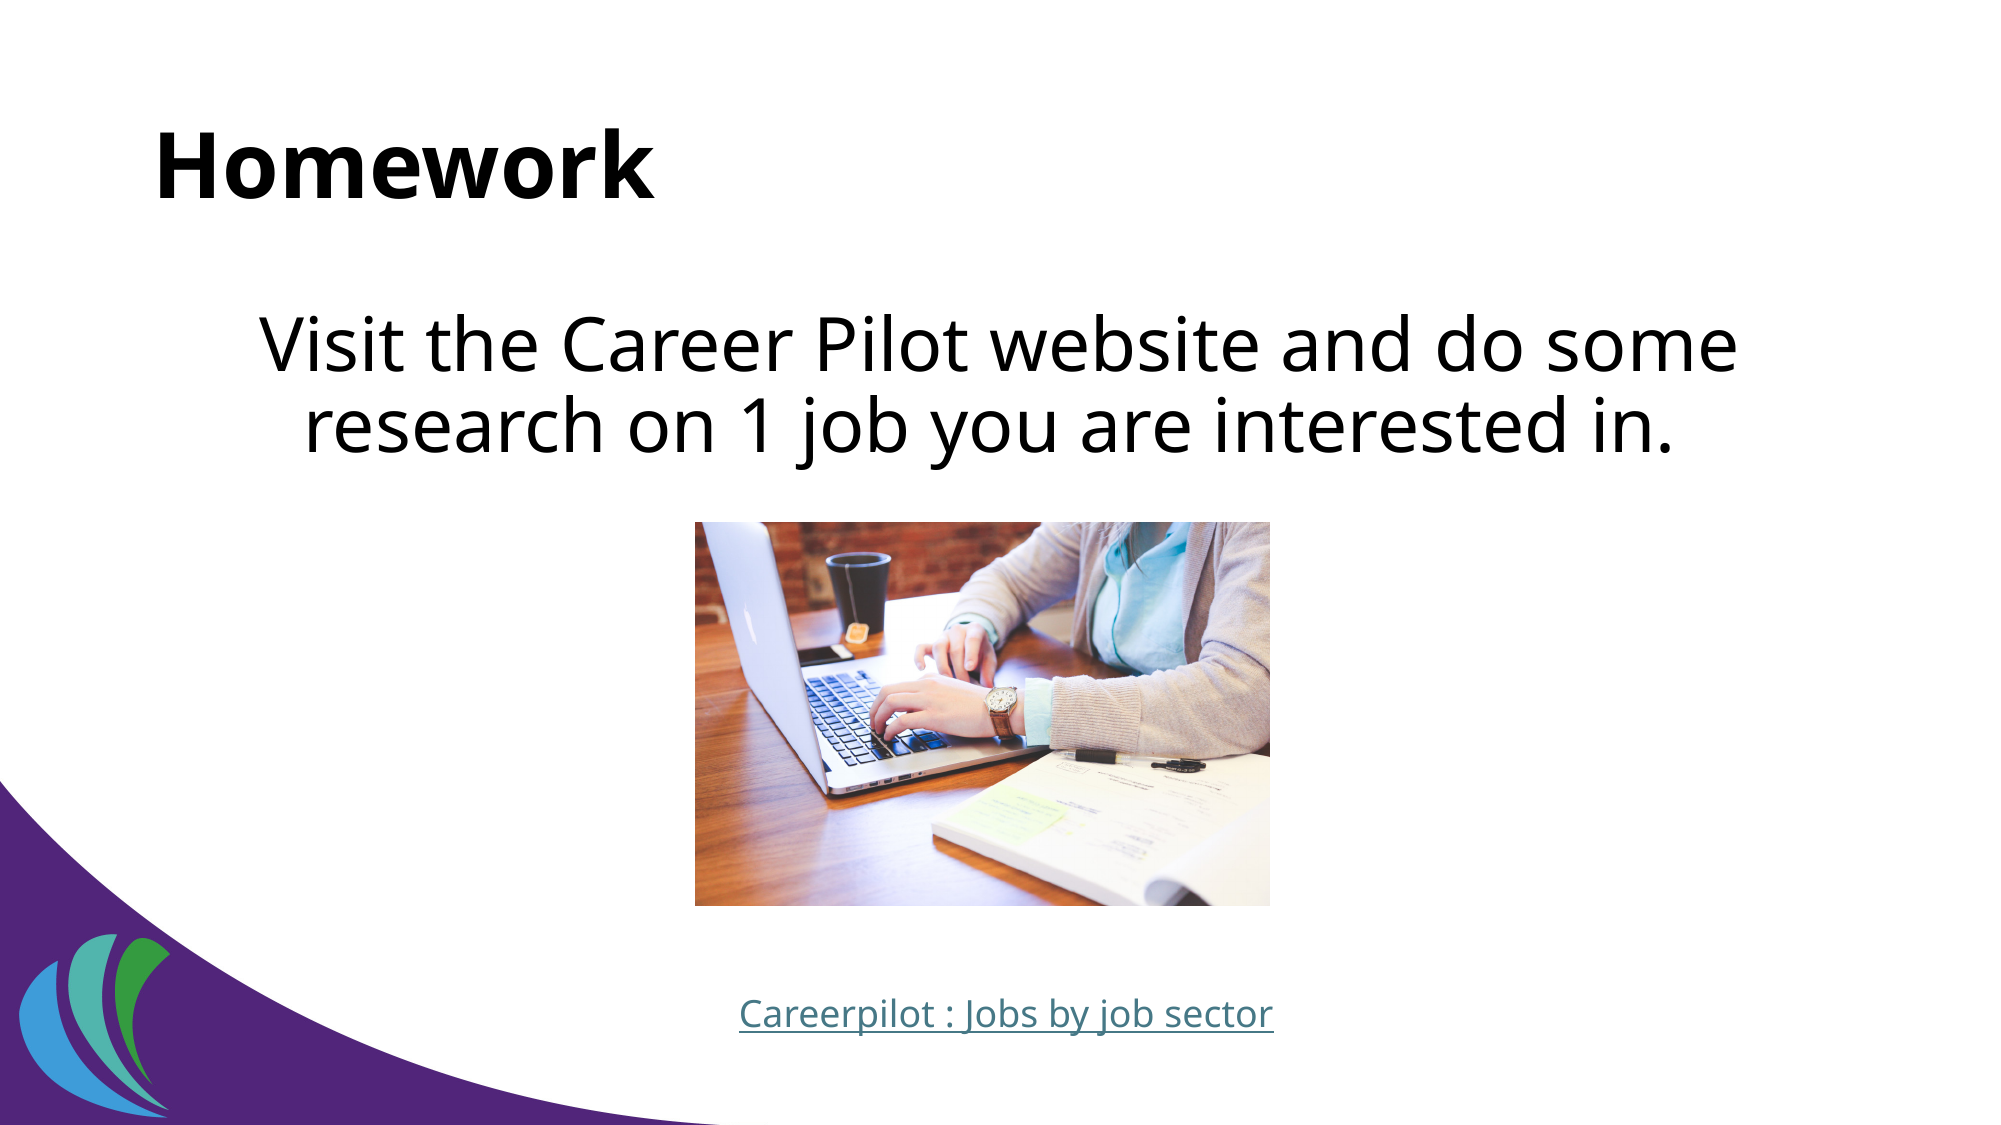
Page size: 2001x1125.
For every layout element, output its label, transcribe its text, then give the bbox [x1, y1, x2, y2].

list Visit the Career Pilot website and do some research on 1 job you are interested in. [137, 299, 1863, 1014]
title Homework [137, 59, 1863, 278]
picture [0, 1, 2000, 1125]
text_box Careerpilot : Jobs by job sector [724, 982, 1724, 1049]
